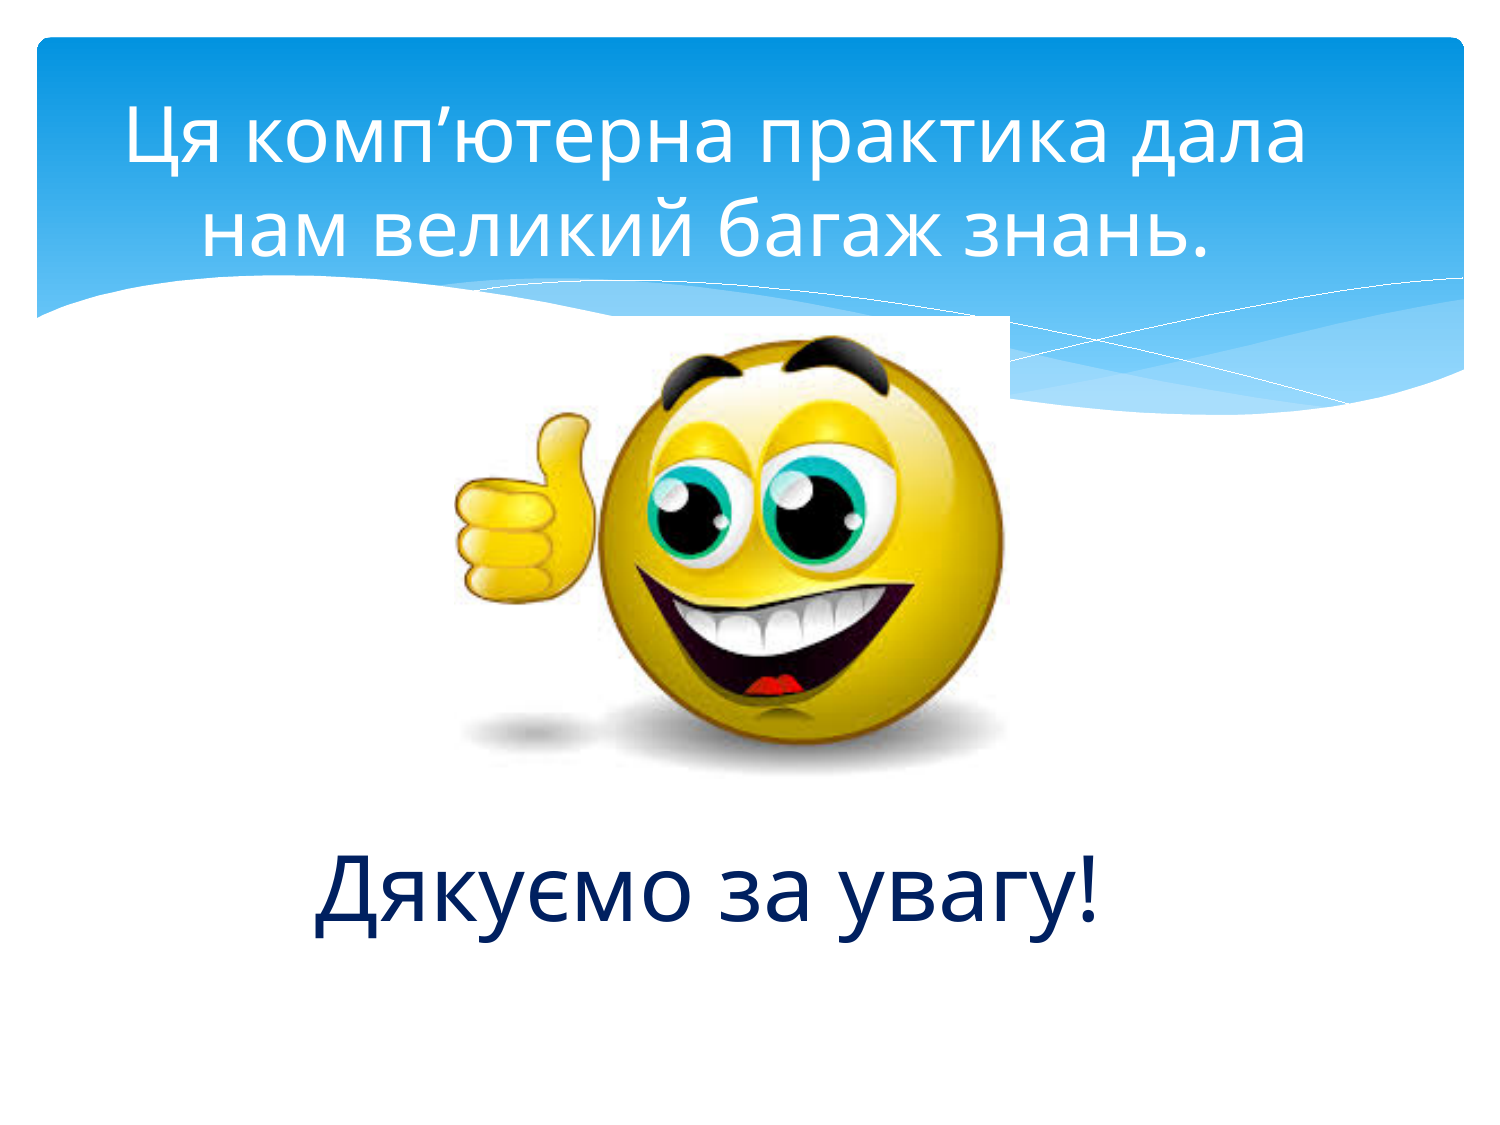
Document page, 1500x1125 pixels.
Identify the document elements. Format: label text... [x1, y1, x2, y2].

picture [454, 316, 1011, 780]
title Ця комп’ютерна практика дала нам великий багаж знань. [41, 75, 1392, 281]
text_box Дякуємо за увагу! [230, 822, 1187, 947]
